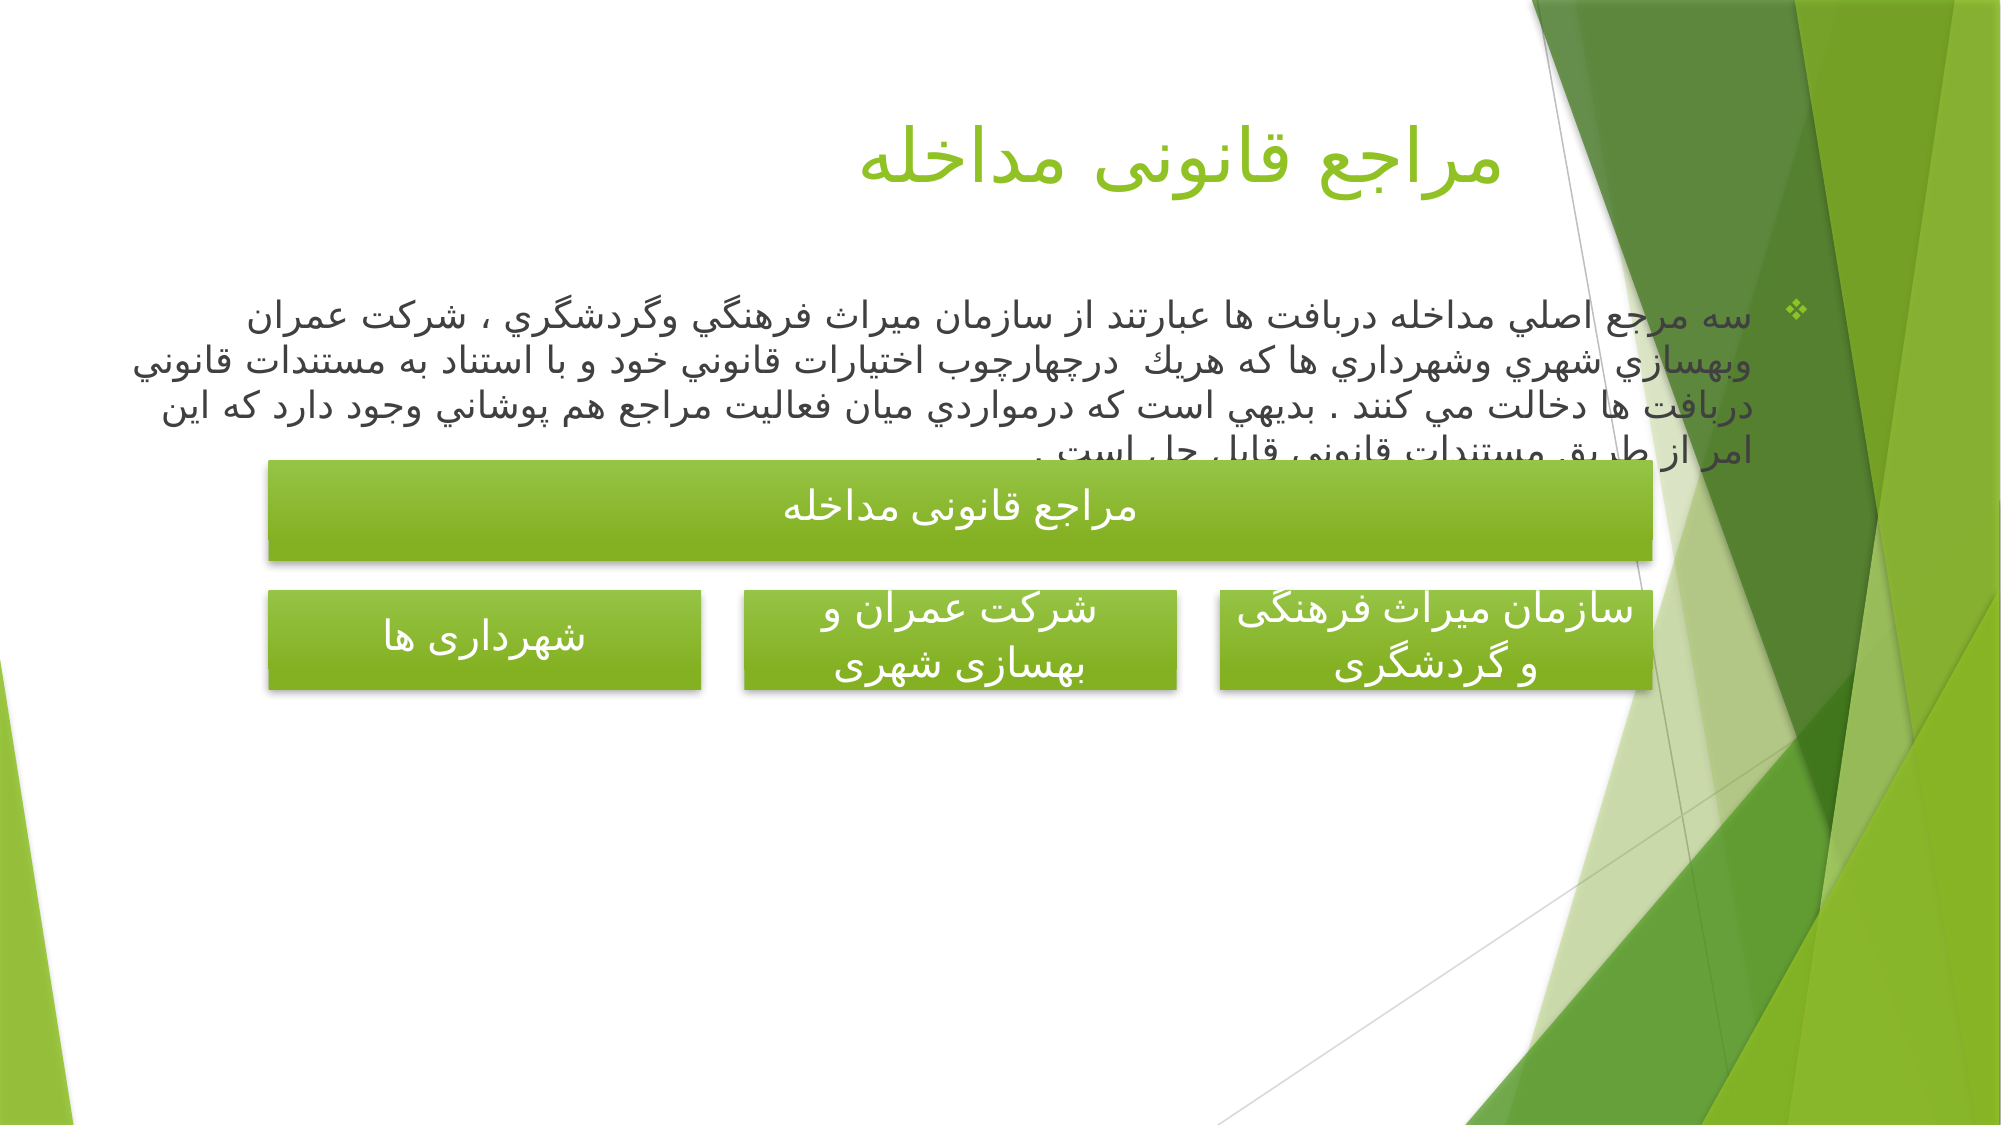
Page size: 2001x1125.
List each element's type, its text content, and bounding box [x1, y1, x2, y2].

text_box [95, 460, 1826, 1078]
title مراجع قانونی مداخله [111, 99, 1522, 283]
list سه مرجع اصلي مداخله دربافت ها عبارتند از سازمان ميراث فرهنگي وگردشگري ، شركت عمران وبهسازي شهري وشهرداري ها كه هريك درچهارچوب اختيارات قانوني خود و با استناد به مستندات قانوني دربافت ها دخالت مي كنند . بديهي است كه درمواردي ميان فعاليت مراجع هم پوشاني وجود دارد كه اين امر از طريق مستندات قانوني قابل حل است . [95, 283, 1826, 460]
